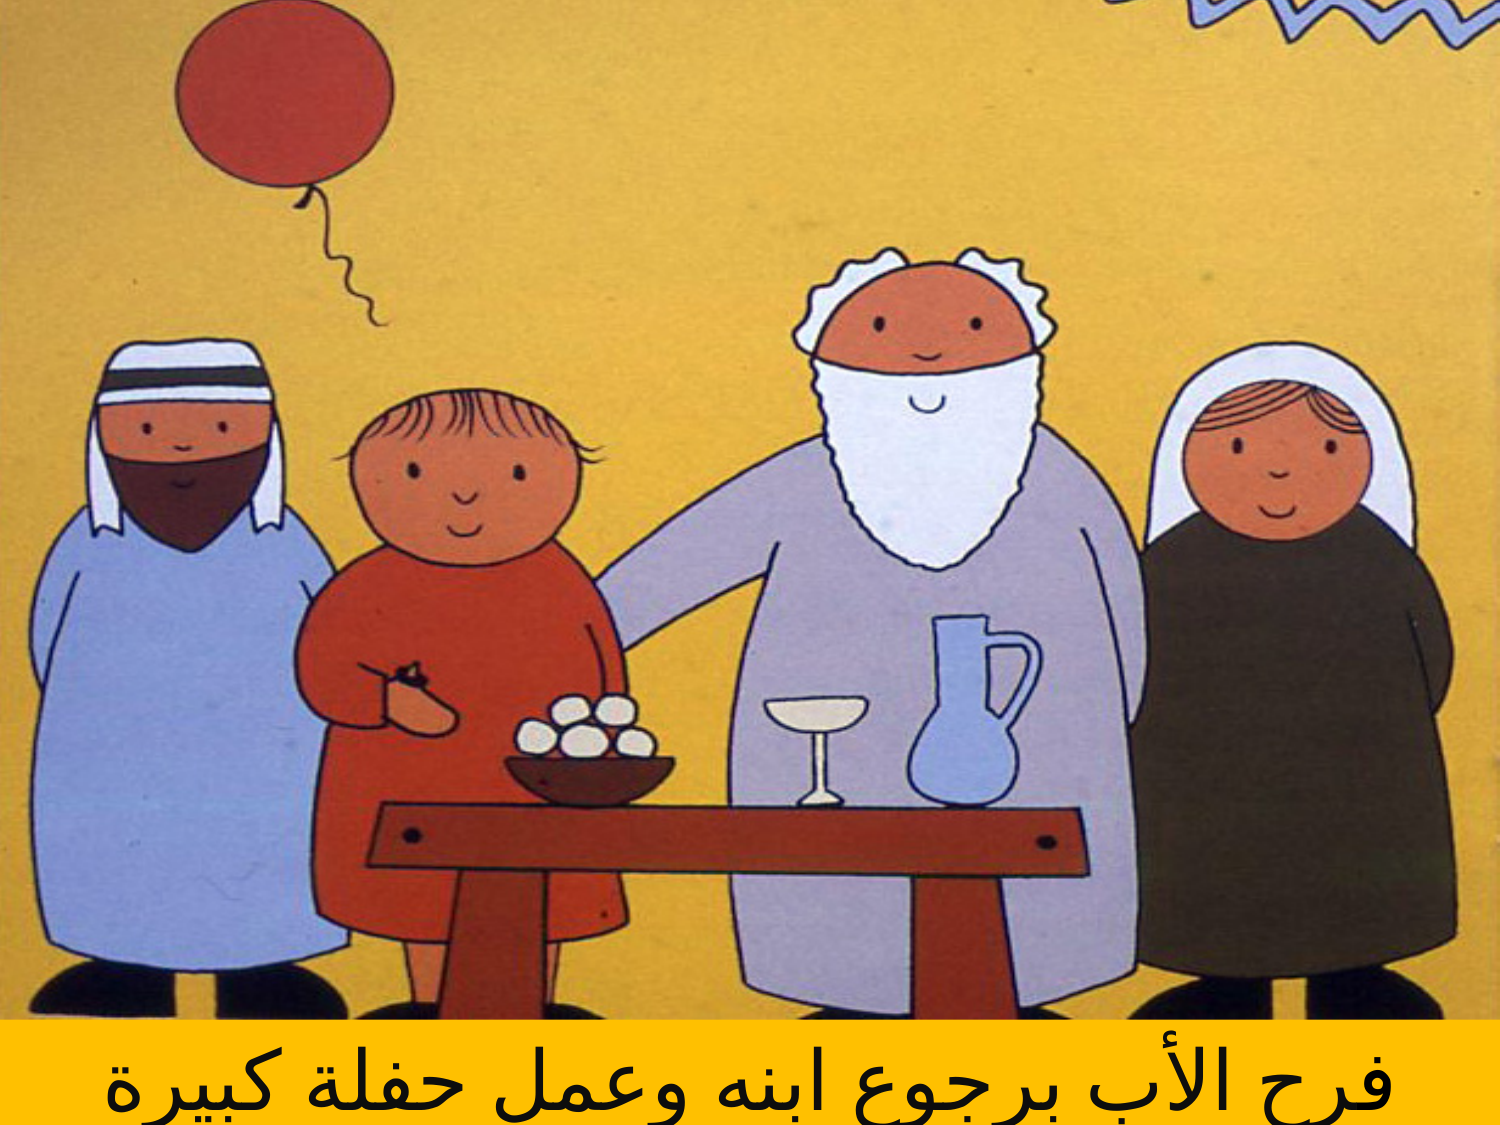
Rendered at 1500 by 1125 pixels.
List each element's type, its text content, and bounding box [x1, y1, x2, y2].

picture [0, 0, 1500, 1020]
text_box فرح الأب برجوع ابنه وعمل حفلة كبيرة [0, 1026, 1500, 1125]
